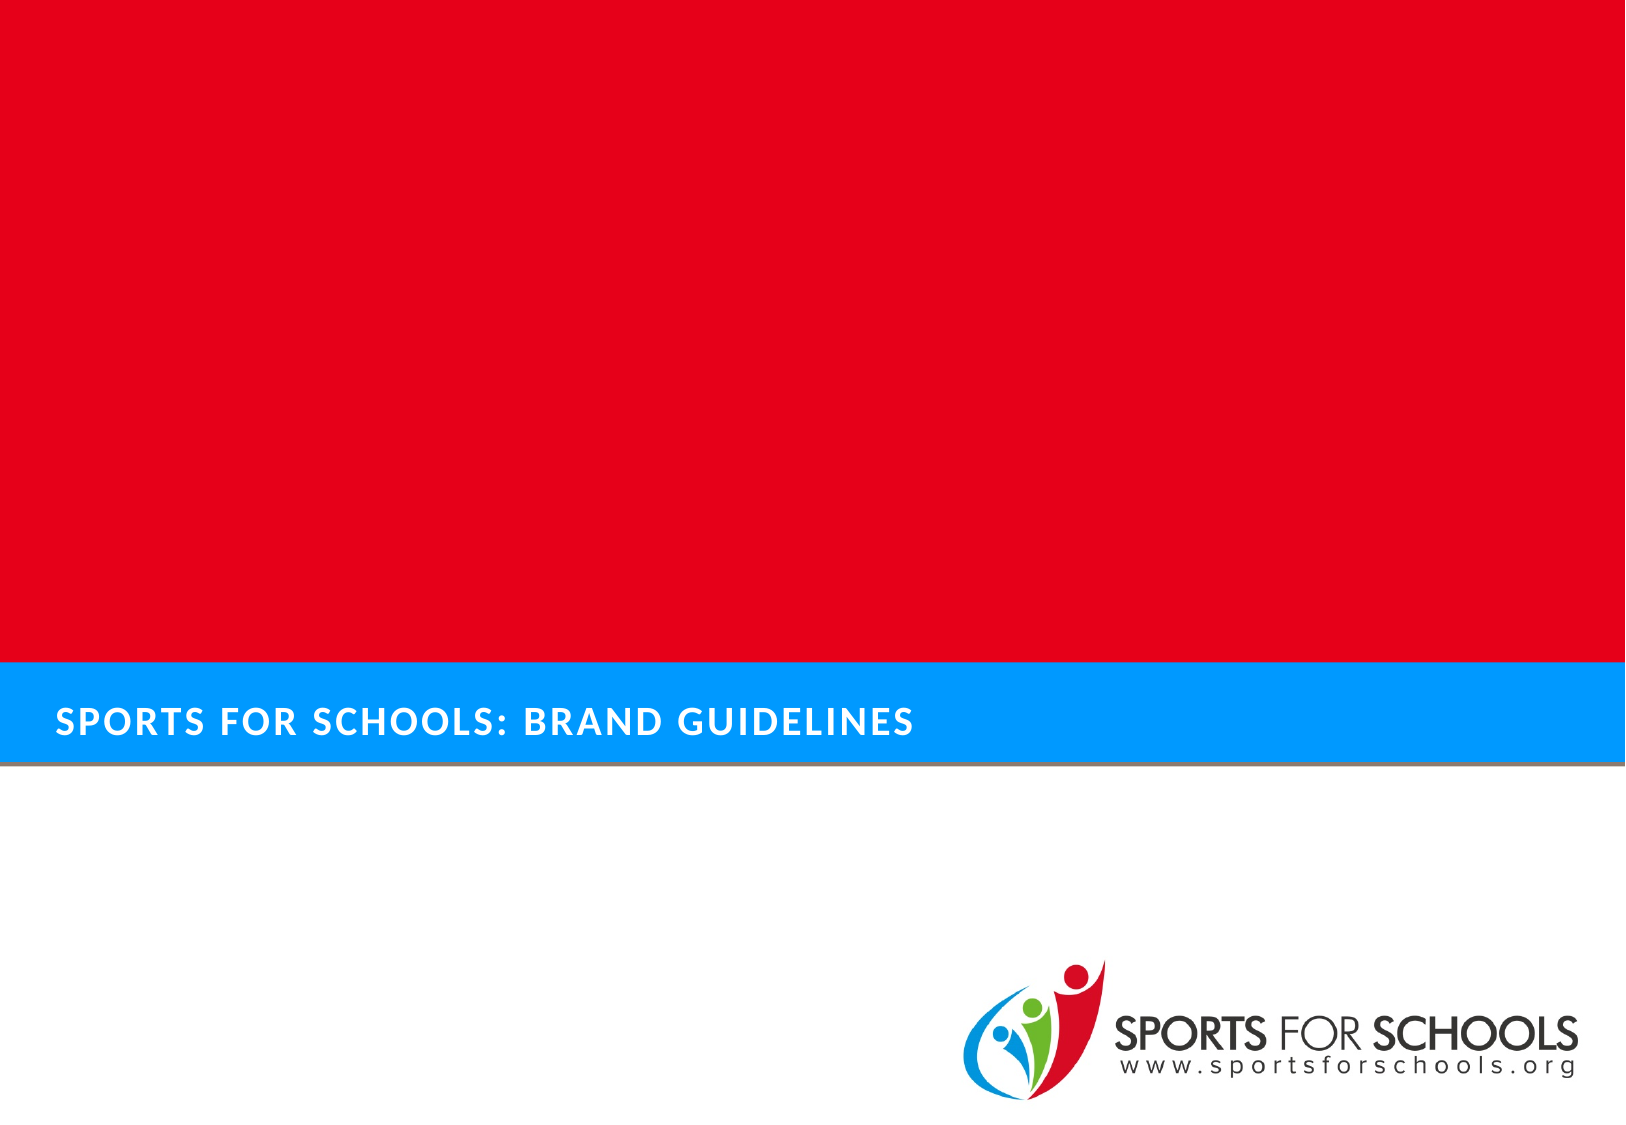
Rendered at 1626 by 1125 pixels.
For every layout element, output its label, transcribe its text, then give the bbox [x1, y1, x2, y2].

picture [916, 934, 1625, 1125]
title Sports for Schools: brand guidelines [40, 675, 1328, 763]
